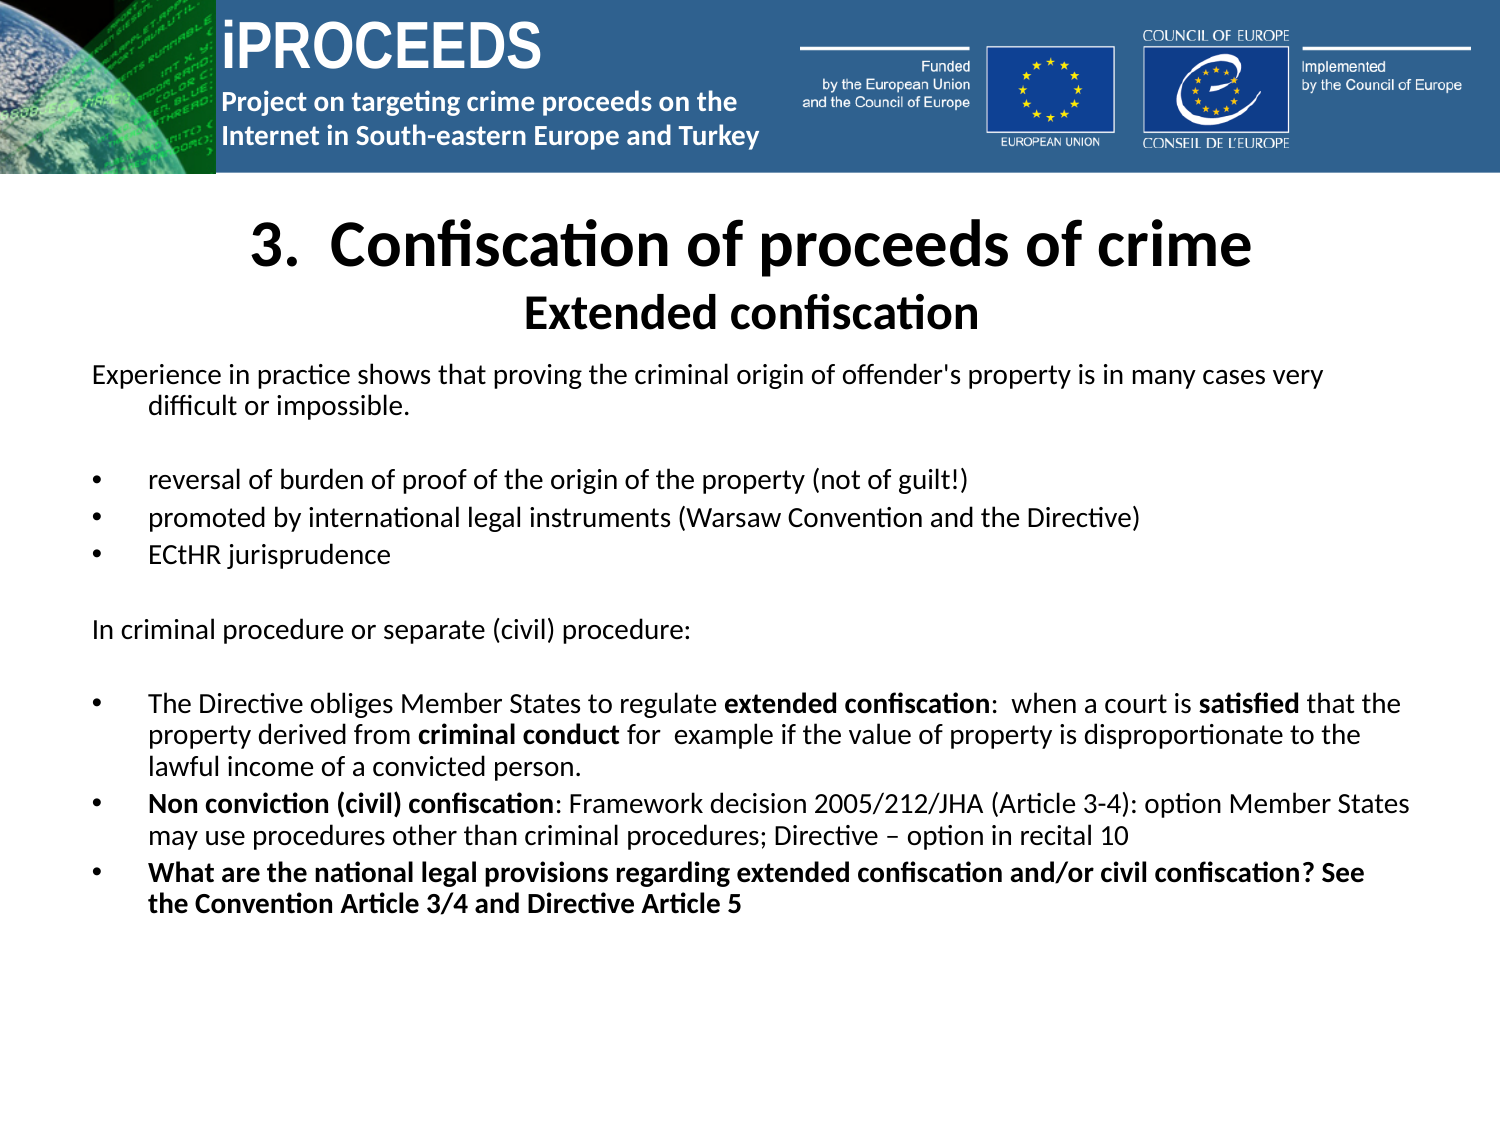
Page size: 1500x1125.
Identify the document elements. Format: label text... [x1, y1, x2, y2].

picture [800, 30, 1471, 148]
list Experience in practice shows that proving the criminal origin of offender's property is in many cases very difficult or impossible. reversal of burden of proof of the origin of the property (not of guilt!) promoted by international legal instruments (Warsaw Convention and the Directive) ECtHR jurisprudence In criminal procedure or separate (civil) procedure: The Directive obliges Member States to regulate extended confiscation: when a court is satisfied that the property derived from criminal conduct for example if the value of property is disproportionate to the lawful income of a convicted person. Non conviction (civil) confiscation: Framework decision 2005/212/JHA (Article 3-4): option Member States may use procedures other than criminal procedures; Directive – option in recital 10 What are the national legal provisions regarding extended confiscation and/or civil confiscation? See the Convention Article 3/4 and Directive Article 5 [76, 351, 1427, 1017]
picture [0, 0, 216, 174]
title 3. Confiscation of proceeds of crime Extended confiscation [76, 199, 1427, 340]
